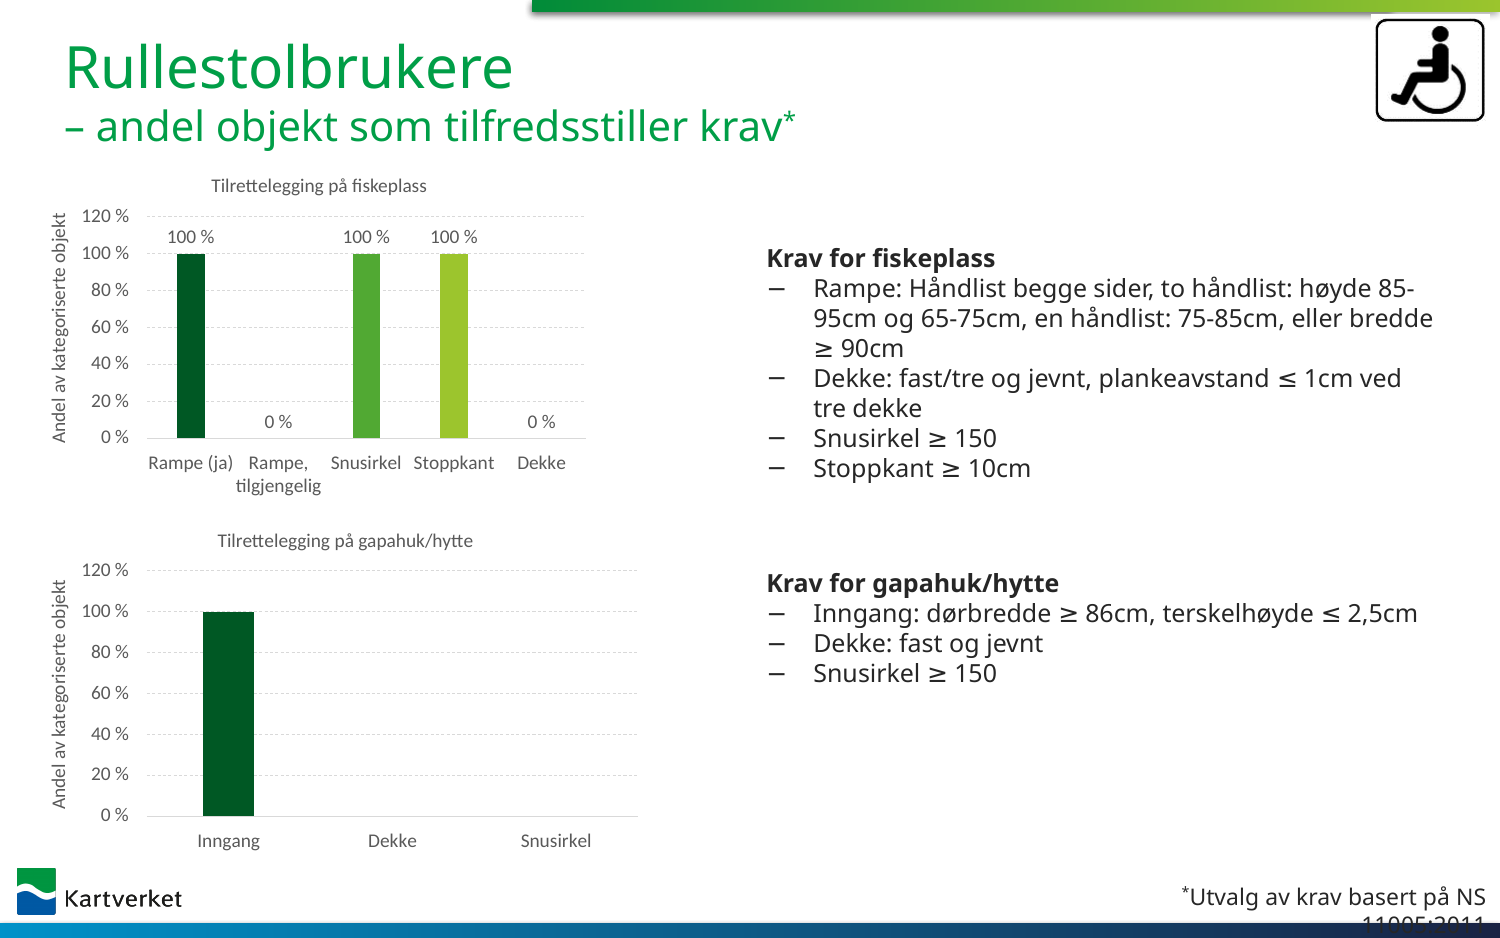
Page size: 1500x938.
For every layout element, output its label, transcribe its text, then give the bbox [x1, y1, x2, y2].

picture [41, 520, 650, 859]
text_box *Utvalg av krav basert på NS 11005:2011 [1068, 873, 1500, 938]
picture [1371, 13, 1491, 127]
picture [41, 166, 597, 505]
text_box Krav for gapahuk/hytte Inngang: dørbredde ≥ 86cm, terskelhøyde ≤ 2,5cm Dekke: fast og jevnt Snusirkel ≥ 150 [751, 560, 1452, 695]
text_box Rullestolbrukere – andel objekt som tilfredsstiller krav* [49, 29, 1431, 158]
text_box Krav for fiskeplass Rampe: Håndlist begge sider, to håndlist: høyde 85-95cm og 65-75cm, en håndlist: 75-85cm, eller bredde ≥ 90cm Dekke: fast/tre og jevnt, plankeavstand ≤ 1cm ved tre dekke Snusirkel ≥ 150 Stoppkant ≥ 10cm [751, 235, 1452, 490]
